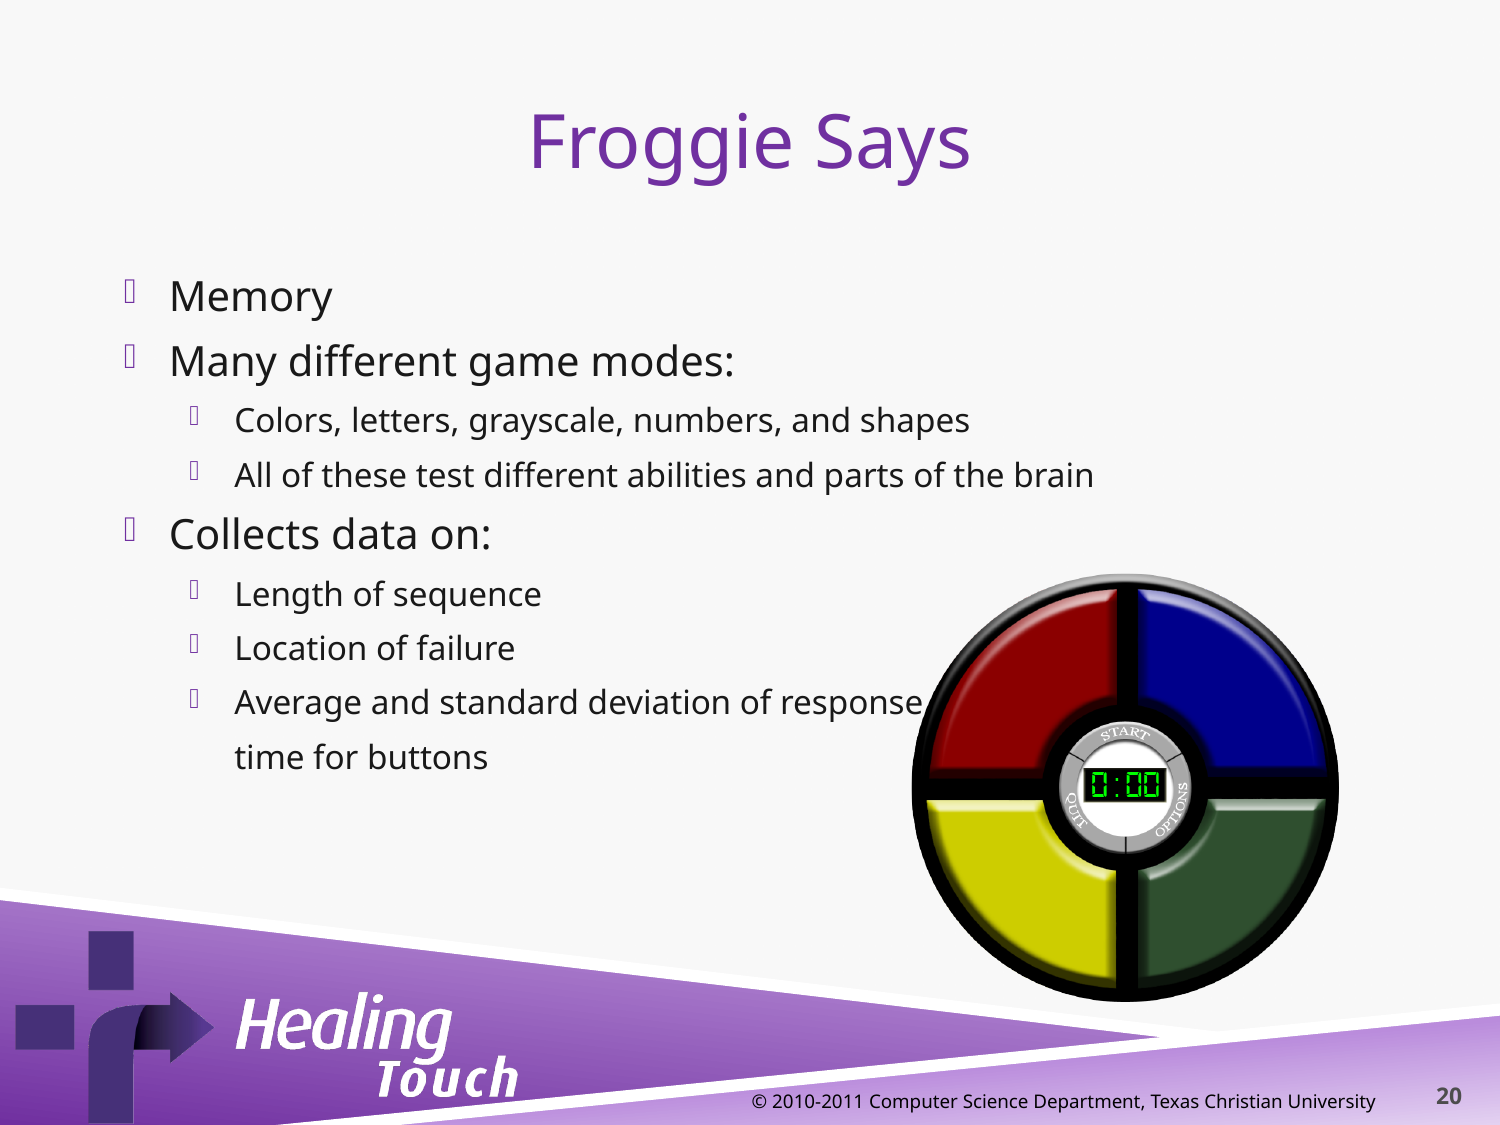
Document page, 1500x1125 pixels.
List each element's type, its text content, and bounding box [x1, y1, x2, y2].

slide_number © 2010-2011 Computer Science Department, Texas Christian University [737, 1052, 1375, 1113]
picture [899, 562, 1351, 1013]
title Froggie Says [112, 45, 1388, 233]
list Memory Many different game modes: Colors, letters, grayscale, numbers, and shapes All of these test different abilities and parts of the brain Collects data on: Length of sequence Location of failure Average and standard deviation of response time for buttons [112, 262, 1388, 876]
picture [7, 927, 525, 1125]
slide_number 20 [1387, 1052, 1463, 1113]
